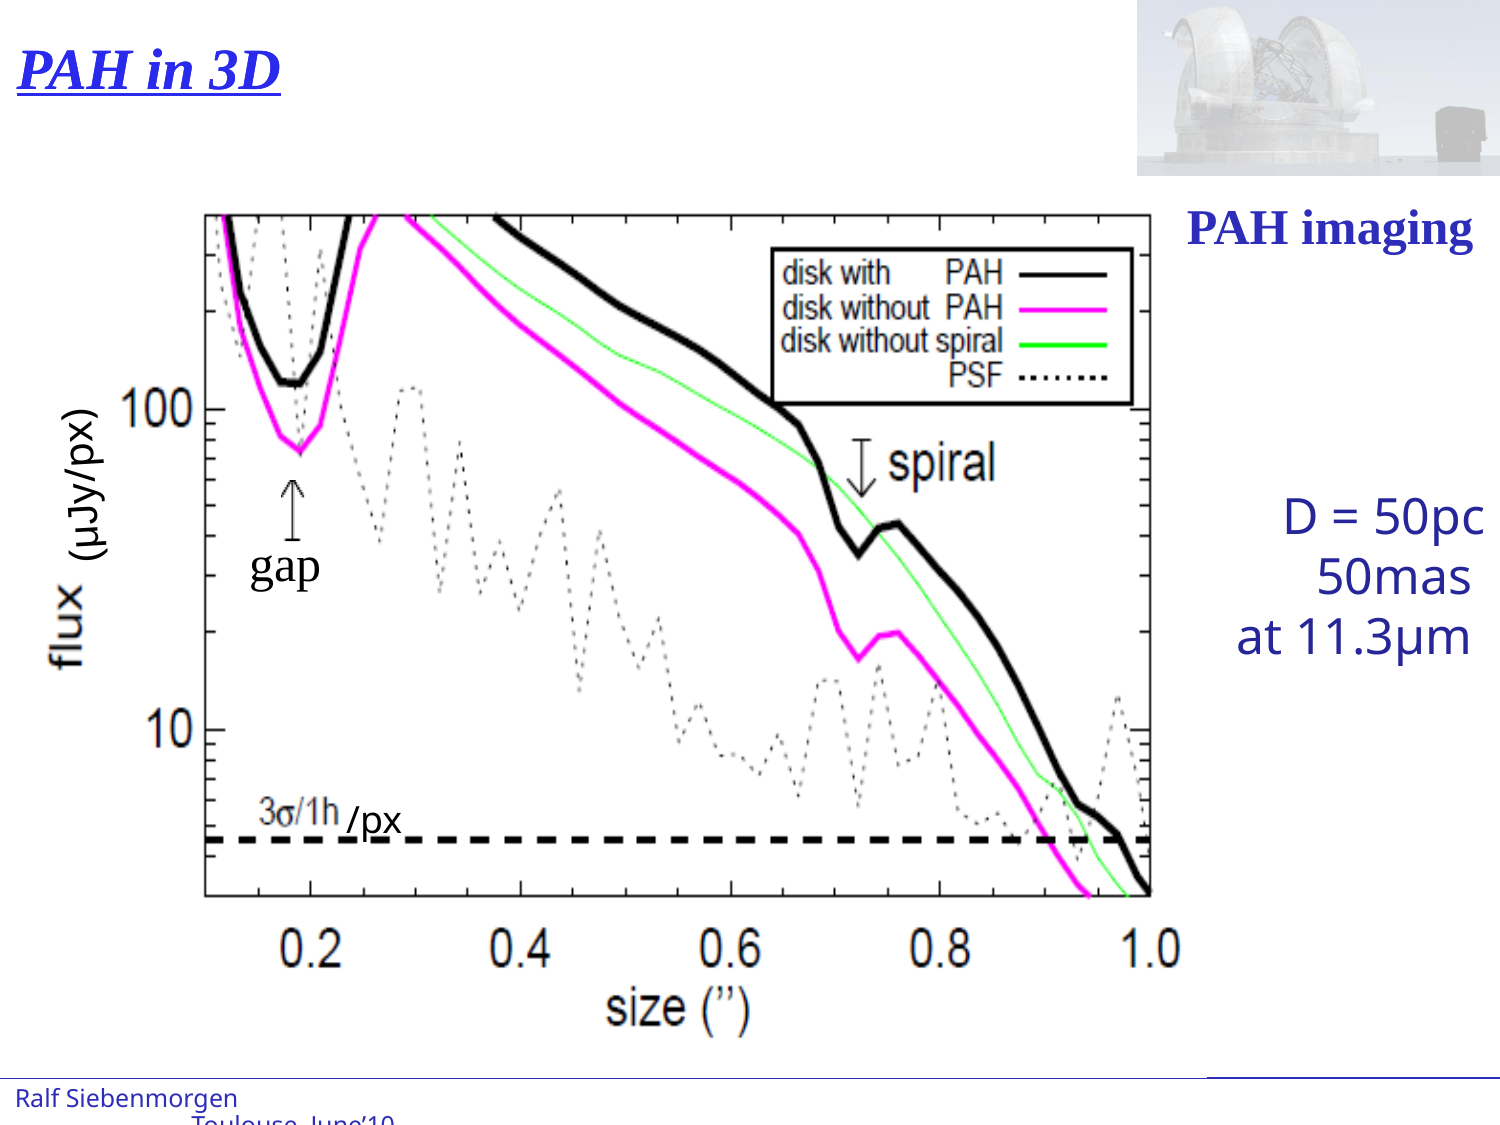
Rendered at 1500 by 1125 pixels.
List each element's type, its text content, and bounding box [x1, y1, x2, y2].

text_box D = 50pc 50mas at 11.3μm [1212, 447, 1500, 673]
picture [0, 0, 1500, 1079]
text_box PAH imaging [1212, 187, 1489, 263]
